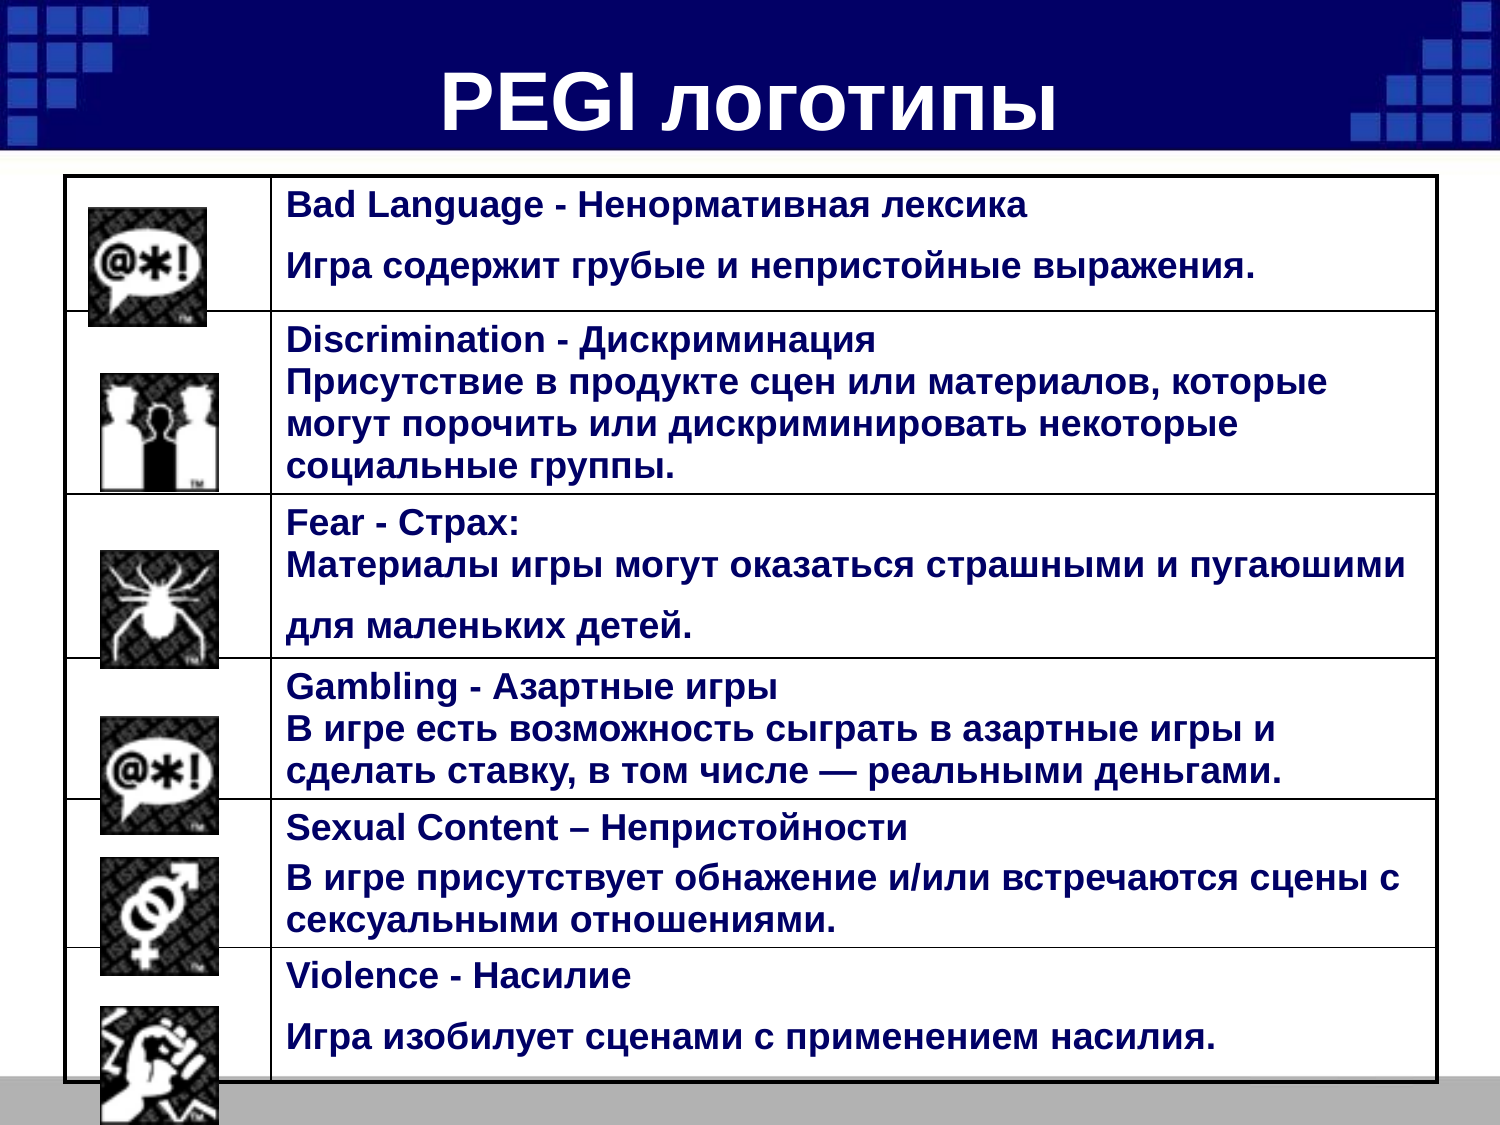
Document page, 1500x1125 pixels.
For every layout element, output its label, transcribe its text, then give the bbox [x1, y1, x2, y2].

table_header [67, 178, 270, 310]
picture [0, 0, 1500, 1125]
table_cell [67, 948, 270, 1080]
table_cell [67, 312, 270, 493]
table_cell Gambling - Азартные игры В игре есть возможность сыграть в азартные игры и сделать ставку, в том числе — реальными деньгами. [272, 659, 1435, 798]
table_cell Violence - Насилие Игра изобилует сценами с применением насилия. [272, 948, 1435, 1080]
table_cell [67, 800, 270, 947]
table_cell [67, 495, 270, 657]
title PEGI логотипы [74, 44, 1426, 150]
table_cell Fear - Страх: Материалы игры могут оказаться страшными и пугаюшими для маленьких детей. [272, 495, 1435, 657]
table_header Bad Language - Ненормативная лексика Игра содержит грубые и непристойные выражения. [272, 178, 1435, 310]
table_cell [67, 659, 270, 798]
table_cell Sexual Content – Непристойности В игре присутствует обнажение и/или встречаются сцены с сексуальными отношениями. [272, 800, 1435, 947]
table_cell Discrimination - Дискриминация Присутствие в продукте сцен или материалов, которые могут порочить или дискриминировать некоторые социальные группы. [272, 312, 1435, 493]
